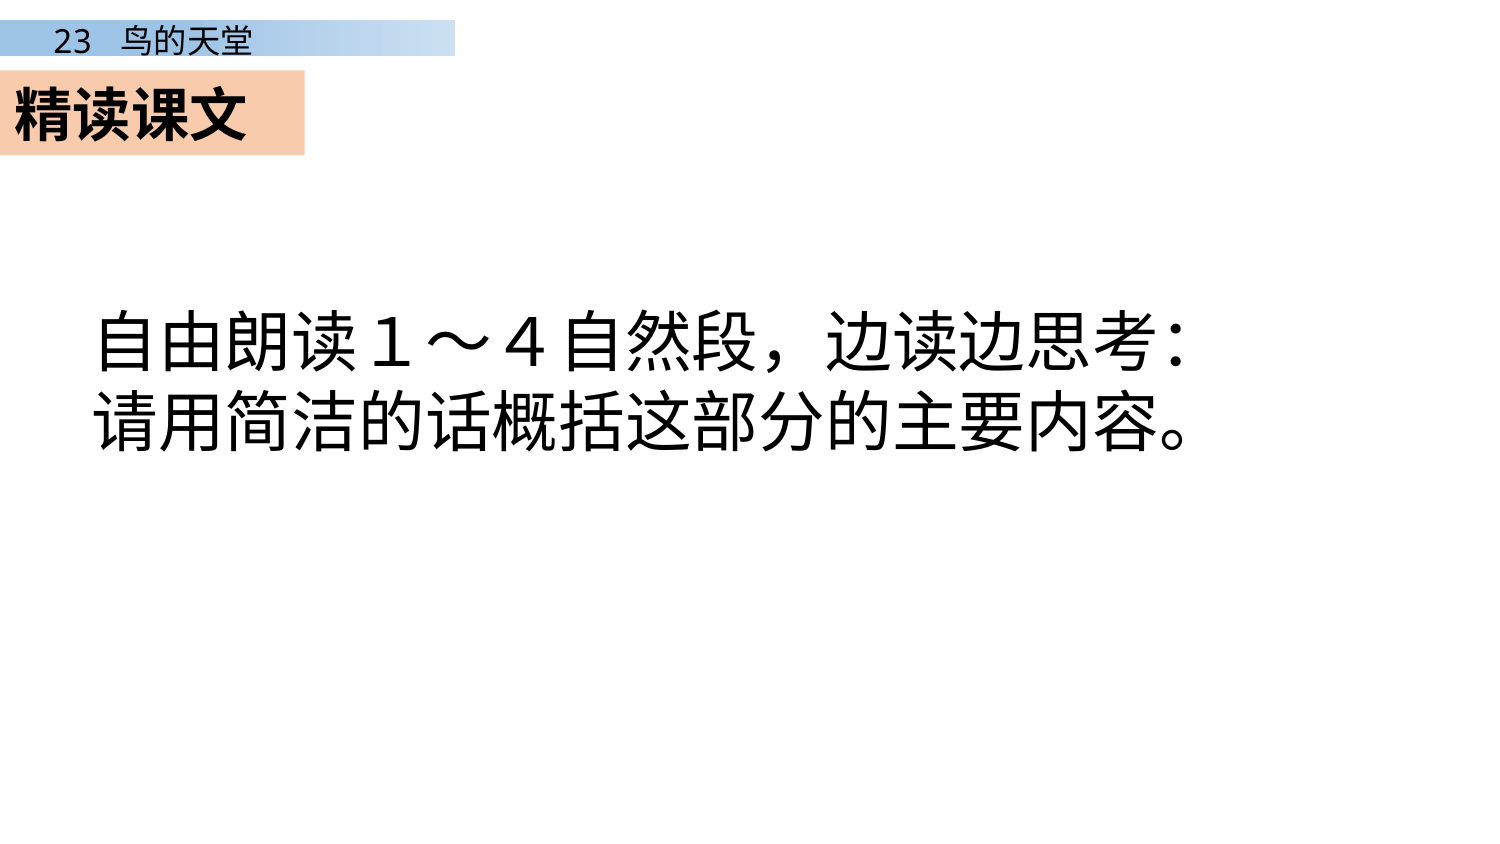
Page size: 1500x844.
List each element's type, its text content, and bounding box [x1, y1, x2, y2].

text_box 自由朗读１～４自然段，边读边思考： 请用简洁的话概括这部分的主要内容。 [76, 292, 1413, 468]
text_box 精读课文 [0, 70, 305, 156]
